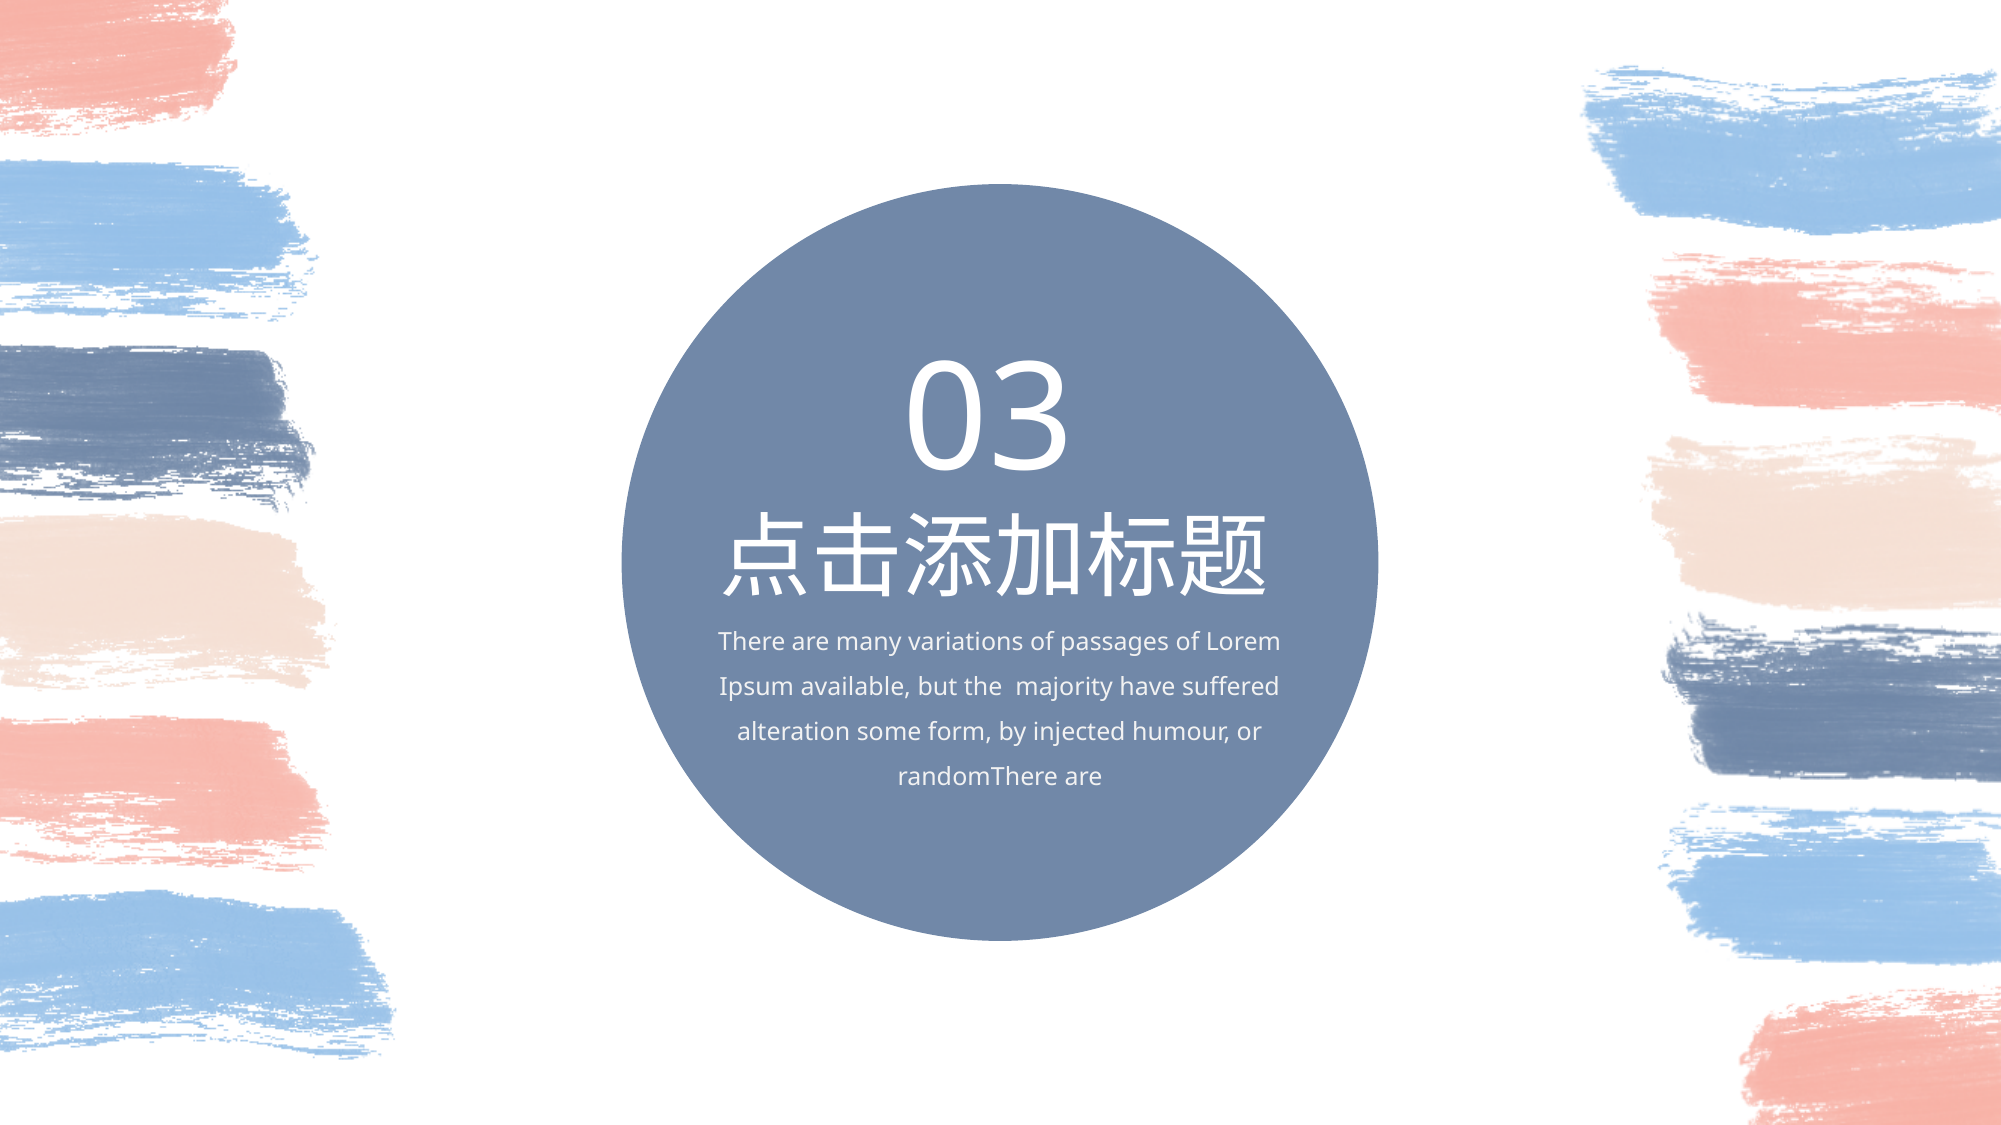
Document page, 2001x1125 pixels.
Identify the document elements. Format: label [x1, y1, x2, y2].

text_box [1307, 339, 1380, 786]
text_box [700, 796, 1300, 942]
text_box [715, 183, 1285, 311]
text_box [620, 339, 693, 786]
text_box [693, 311, 1307, 796]
picture [0, 0, 511, 1125]
picture [1465, 0, 2001, 1125]
